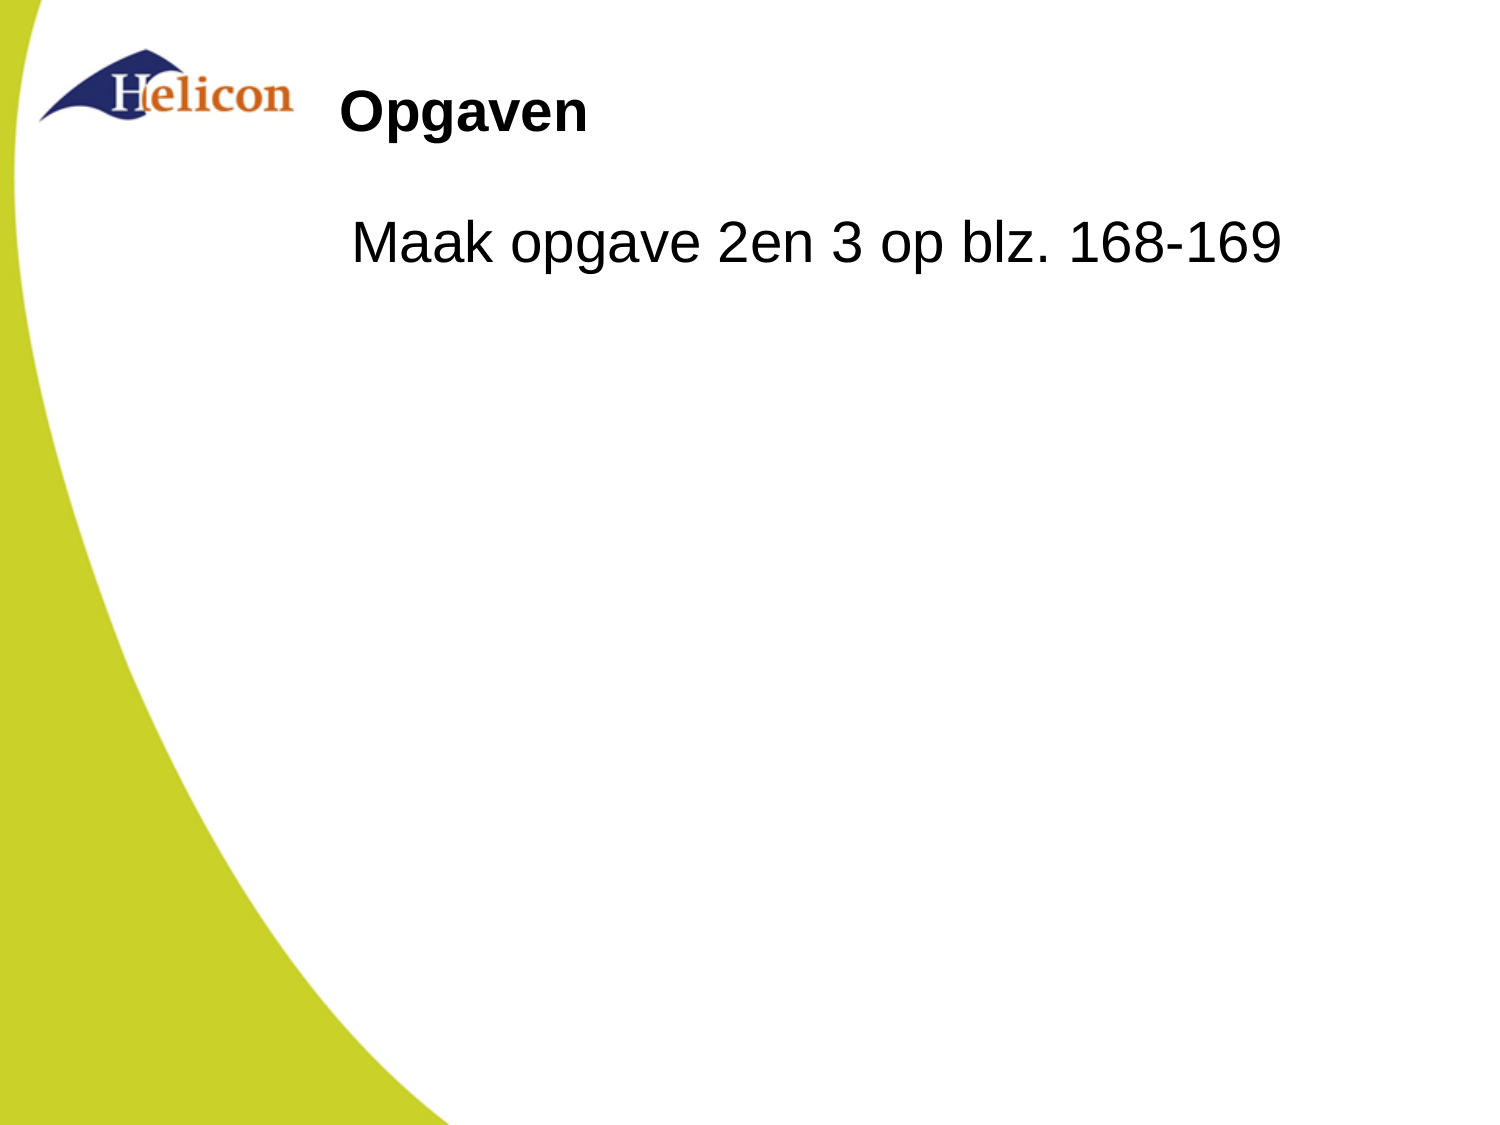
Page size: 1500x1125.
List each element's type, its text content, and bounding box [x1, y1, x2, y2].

list Maak opgave 2en 3 op blz. 168-169 [336, 196, 1425, 1005]
picture [0, 0, 1500, 1125]
title Opgaven [324, 54, 1415, 161]
